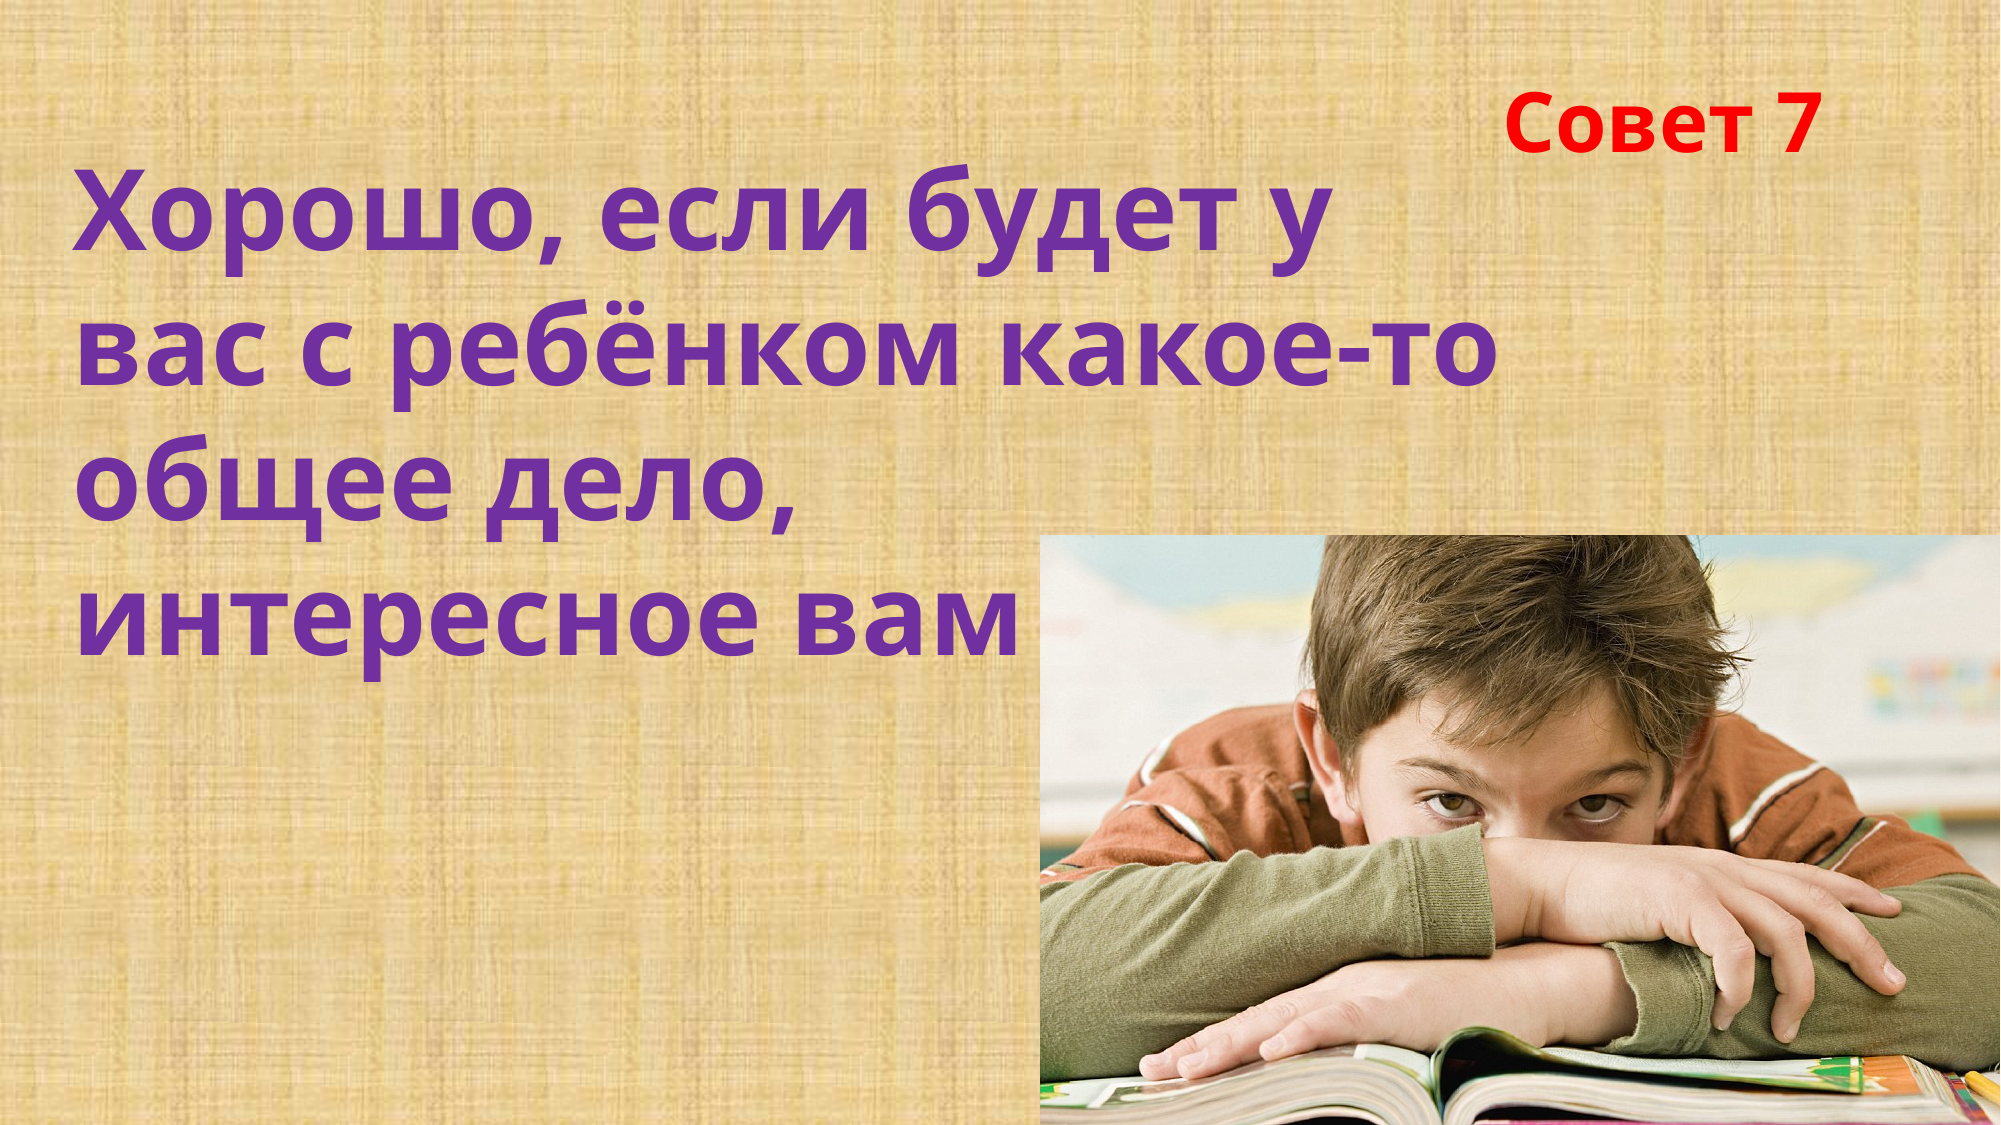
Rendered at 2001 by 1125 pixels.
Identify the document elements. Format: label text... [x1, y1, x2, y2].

picture [0, 0, 2001, 1125]
text_box Хорошо, если будет у вас с ребёнком какое-то общее дело, интересное вам обоим [57, 130, 1523, 685]
title Совет 7 [137, 29, 1863, 326]
